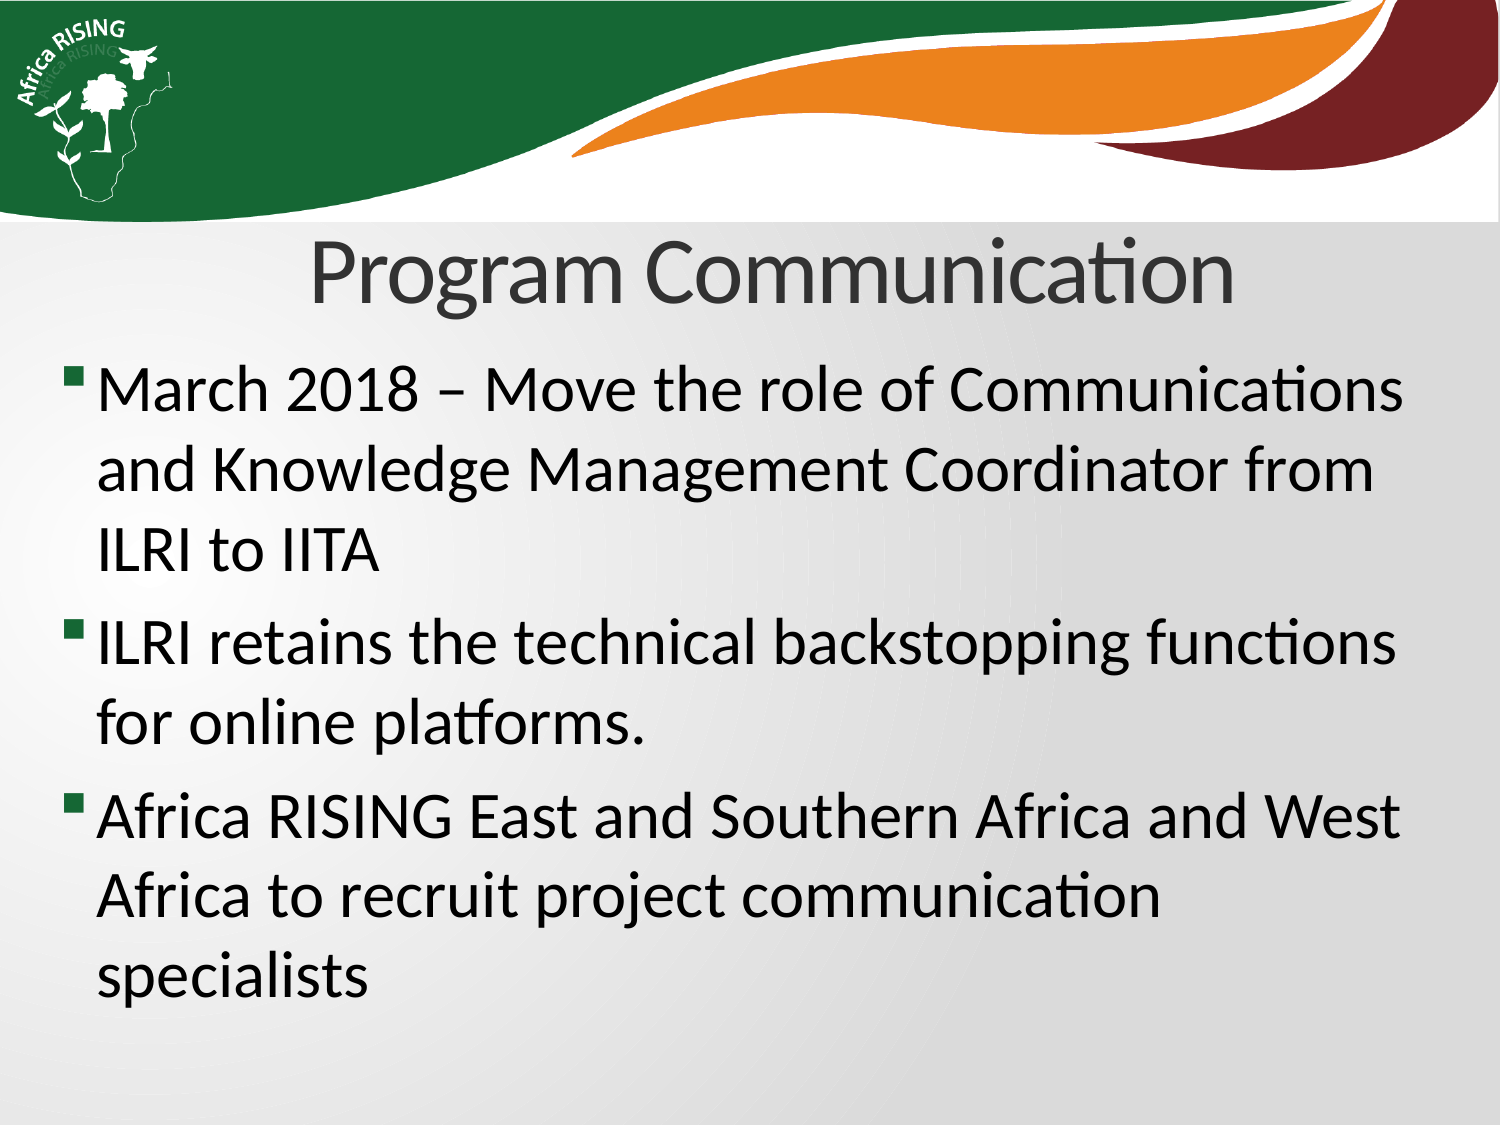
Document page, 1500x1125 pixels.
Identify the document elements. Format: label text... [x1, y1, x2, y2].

list March 2018 – Move the role of Communications and Knowledge Management Coordinator from ILRI to IITA ILRI retains the technical backstopping functions for online platforms. Africa RISING East and Southern Africa and West Africa to recruit project communication specialists [24, 337, 1438, 1125]
picture [0, 0, 1499, 222]
title Program Communication [75, 200, 1450, 325]
